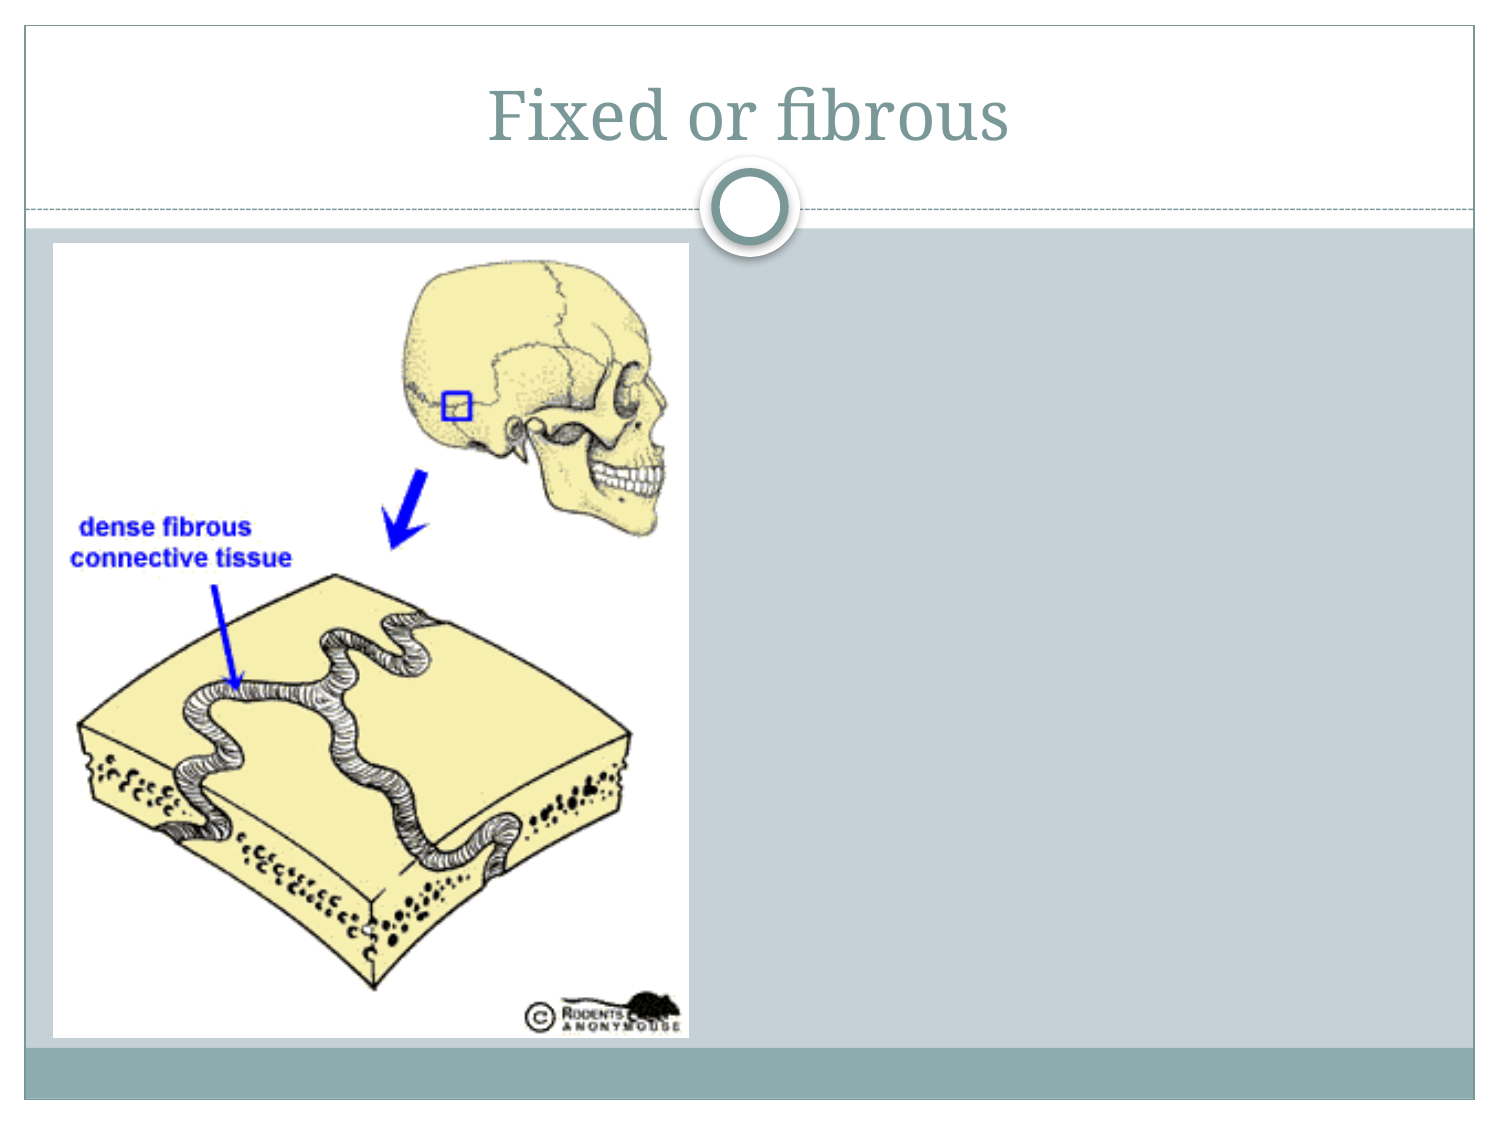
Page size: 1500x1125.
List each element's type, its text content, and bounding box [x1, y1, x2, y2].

title Fixed or fibrous [49, 37, 1450, 162]
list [52, 243, 689, 1038]
